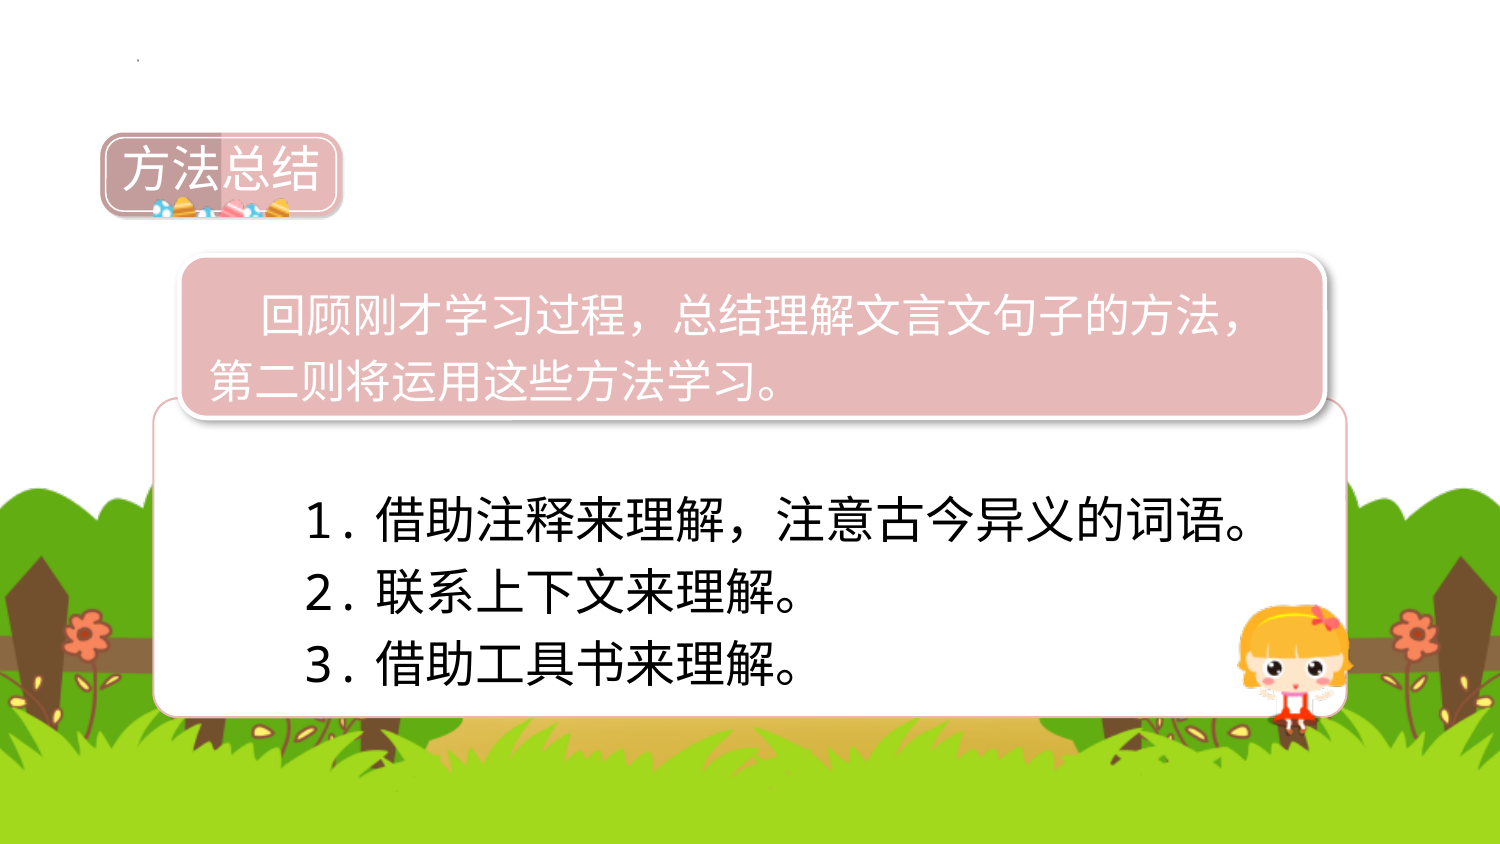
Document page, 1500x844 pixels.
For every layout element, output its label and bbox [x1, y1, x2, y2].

picture [0, 93, 1500, 844]
text_box [153, 398, 1365, 743]
text_box [179, 255, 1325, 418]
text_box [100, 129, 342, 217]
